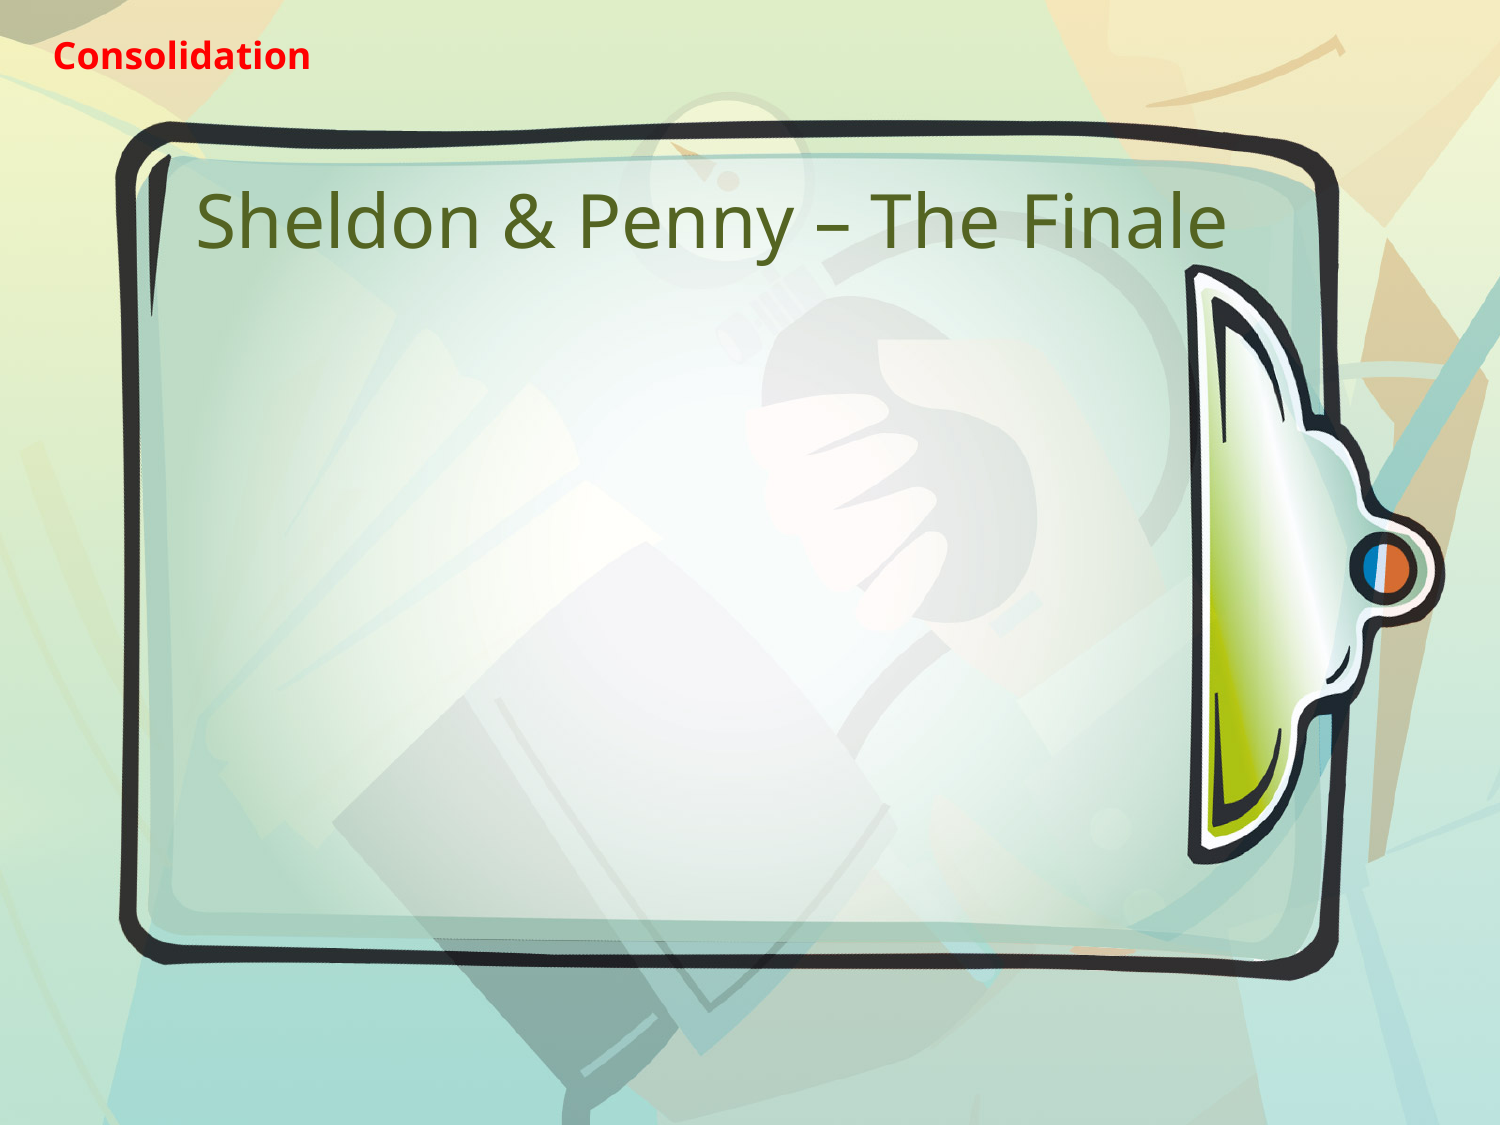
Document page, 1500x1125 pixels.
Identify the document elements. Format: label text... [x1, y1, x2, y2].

picture [0, 0, 1500, 1125]
title Sheldon & Penny – The Finale [174, 162, 1251, 276]
text_box Consolidation [37, 24, 327, 85]
